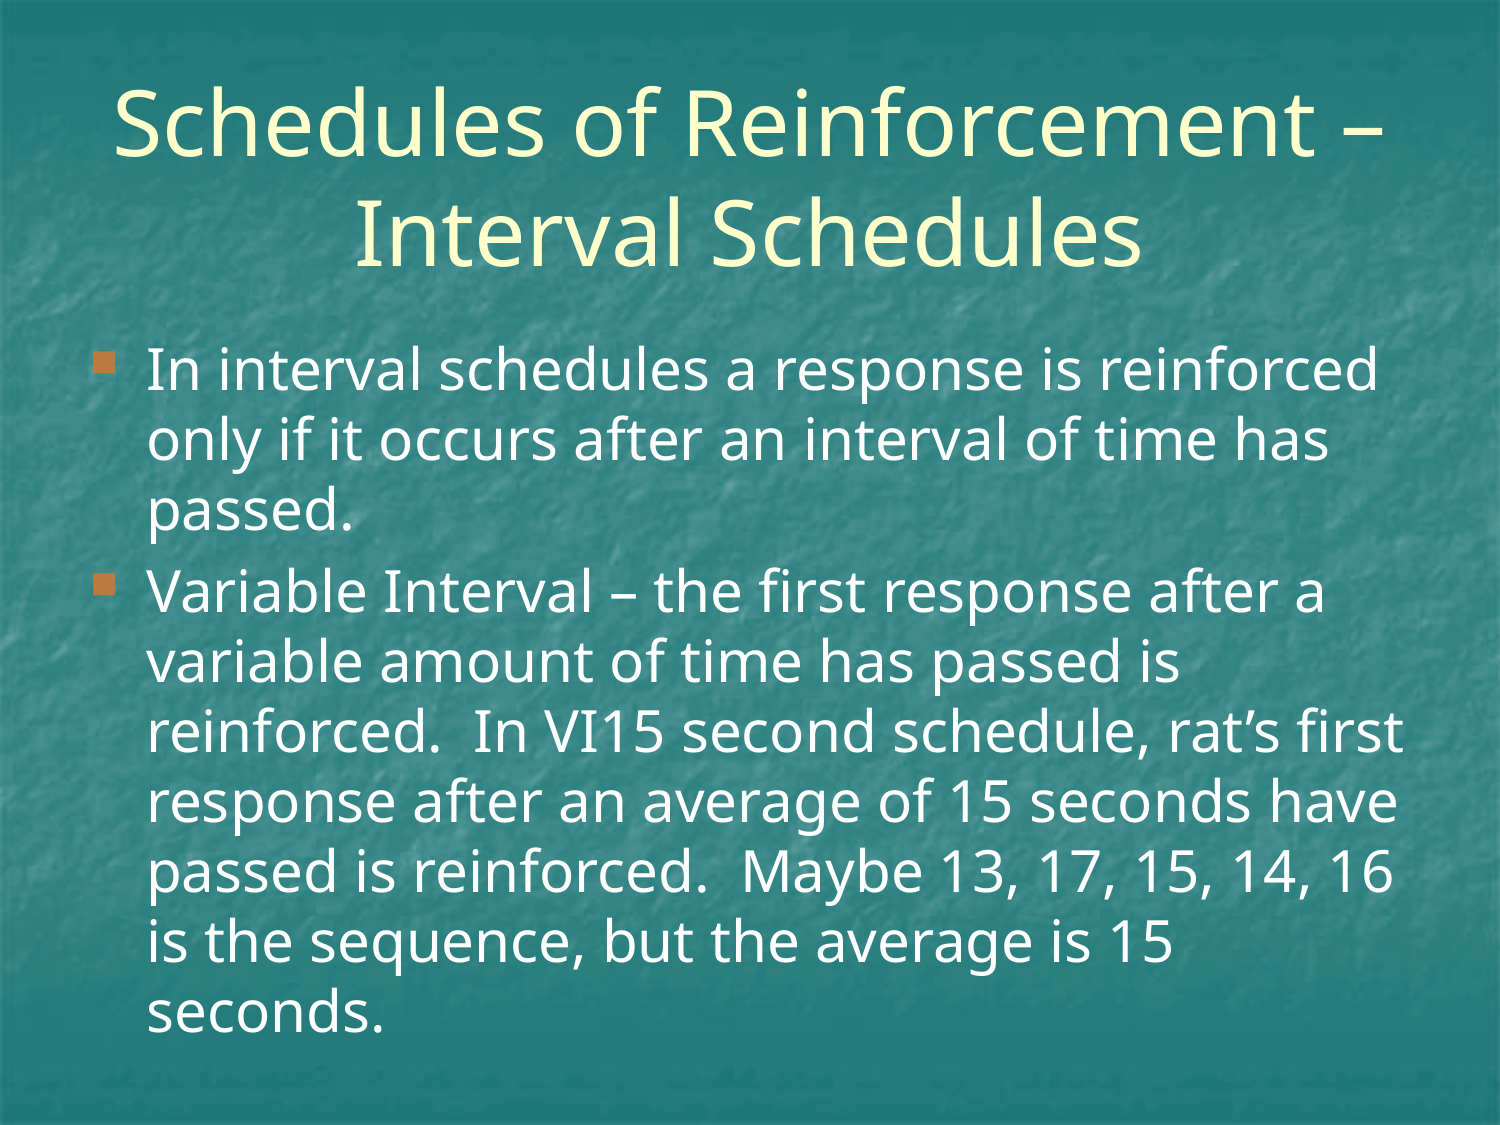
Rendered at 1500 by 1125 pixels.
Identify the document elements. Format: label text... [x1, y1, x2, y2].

list In interval schedules a response is reinforced only if it occurs after an interval of time has passed. Variable Interval – the first response after a variable amount of time has passed is reinforced. In VI15 second schedule, rat’s first response after an average of 15 seconds have passed is reinforced. Maybe 13, 17, 15, 14, 16 is the sequence, but the average is 15 seconds. [74, 324, 1426, 1001]
title Schedules of Reinforcement – Interval Schedules [74, 62, 1426, 288]
